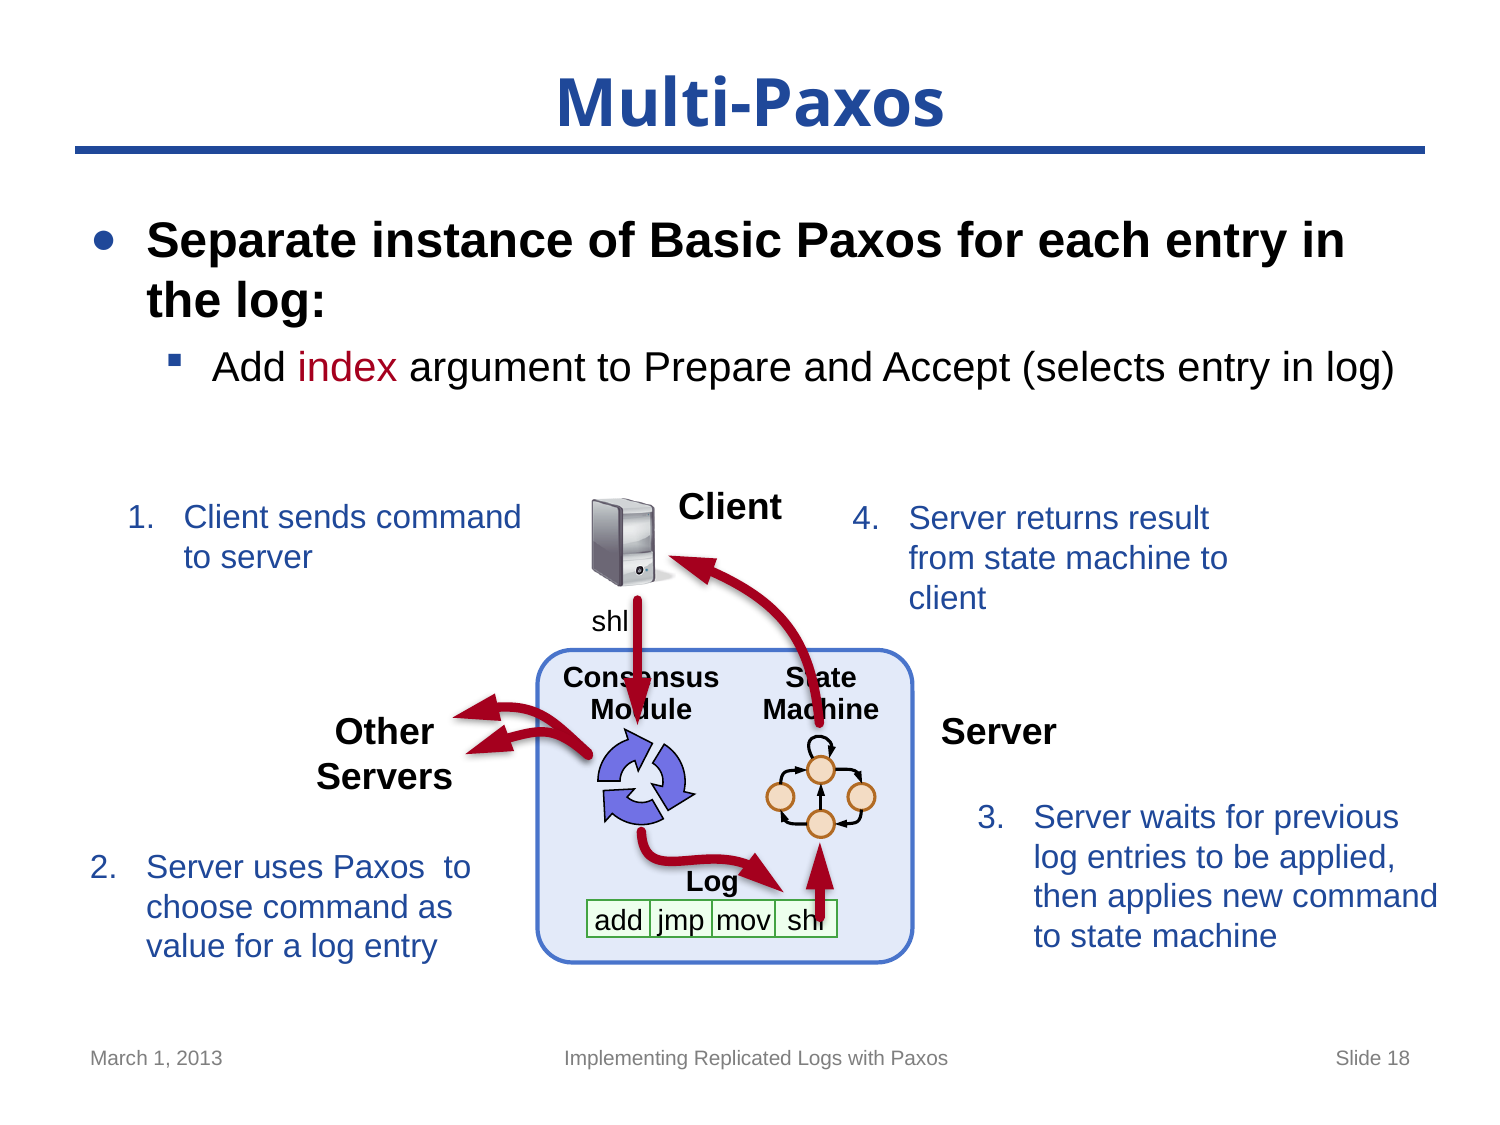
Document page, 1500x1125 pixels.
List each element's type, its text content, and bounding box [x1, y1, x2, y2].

text_box [691, 560, 803, 648]
text_box Server uses Paxos to choose command as value for a log entry [74, 837, 513, 972]
text_box Client sends command to server [112, 487, 550, 582]
text_box Server returns result from state machine to client [837, 488, 1300, 624]
footer Implementing Replicated Logs with Paxos [474, 1037, 1038, 1103]
title Multi-Paxos [75, 50, 1425, 150]
list Separate instance of Basic Paxos for each entry in the log: Add index argument to Prepare and Accept (selects entry in log) [75, 200, 1425, 1005]
slide_number Slide 18 [1074, 1037, 1425, 1103]
text_box shl [641, 608, 645, 646]
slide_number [75, 1037, 425, 1103]
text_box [537, 649, 913, 963]
picture [574, 486, 688, 601]
text_box Server waits for previous log entries to be applied, then applies new command to state machine [962, 787, 1463, 962]
text_box Server [925, 699, 1072, 760]
text_box [468, 730, 532, 755]
text_box Other Servers [301, 699, 468, 805]
text_box shl [576, 608, 633, 646]
text_box [468, 704, 532, 733]
text_box Client [663, 474, 798, 535]
